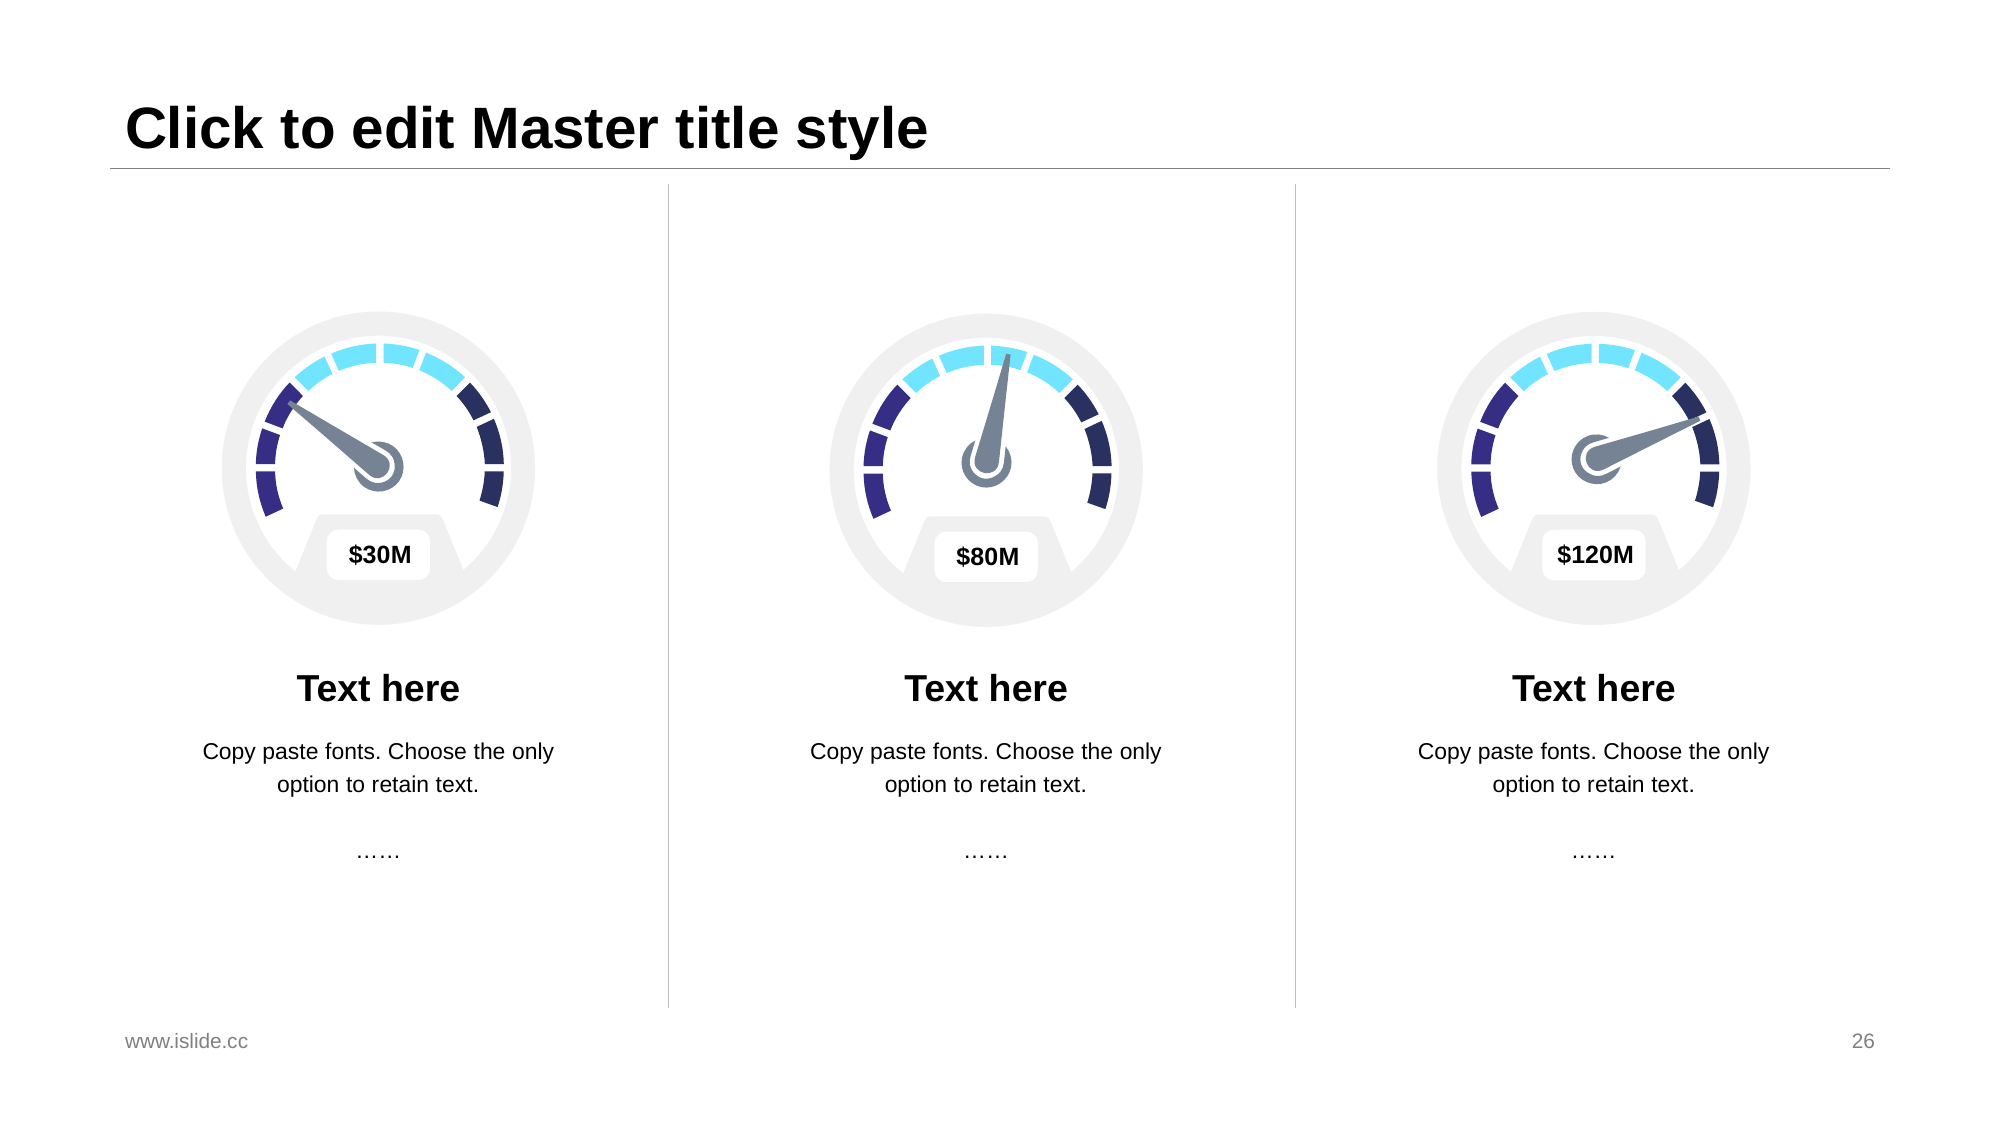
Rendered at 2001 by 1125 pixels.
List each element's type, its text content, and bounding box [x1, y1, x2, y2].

title Click to edit Master title style [109, 0, 1890, 169]
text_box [168, 184, 1804, 1008]
slide_number 26 [1412, 1023, 1890, 1058]
footer www.islide.cc [109, 1023, 790, 1058]
